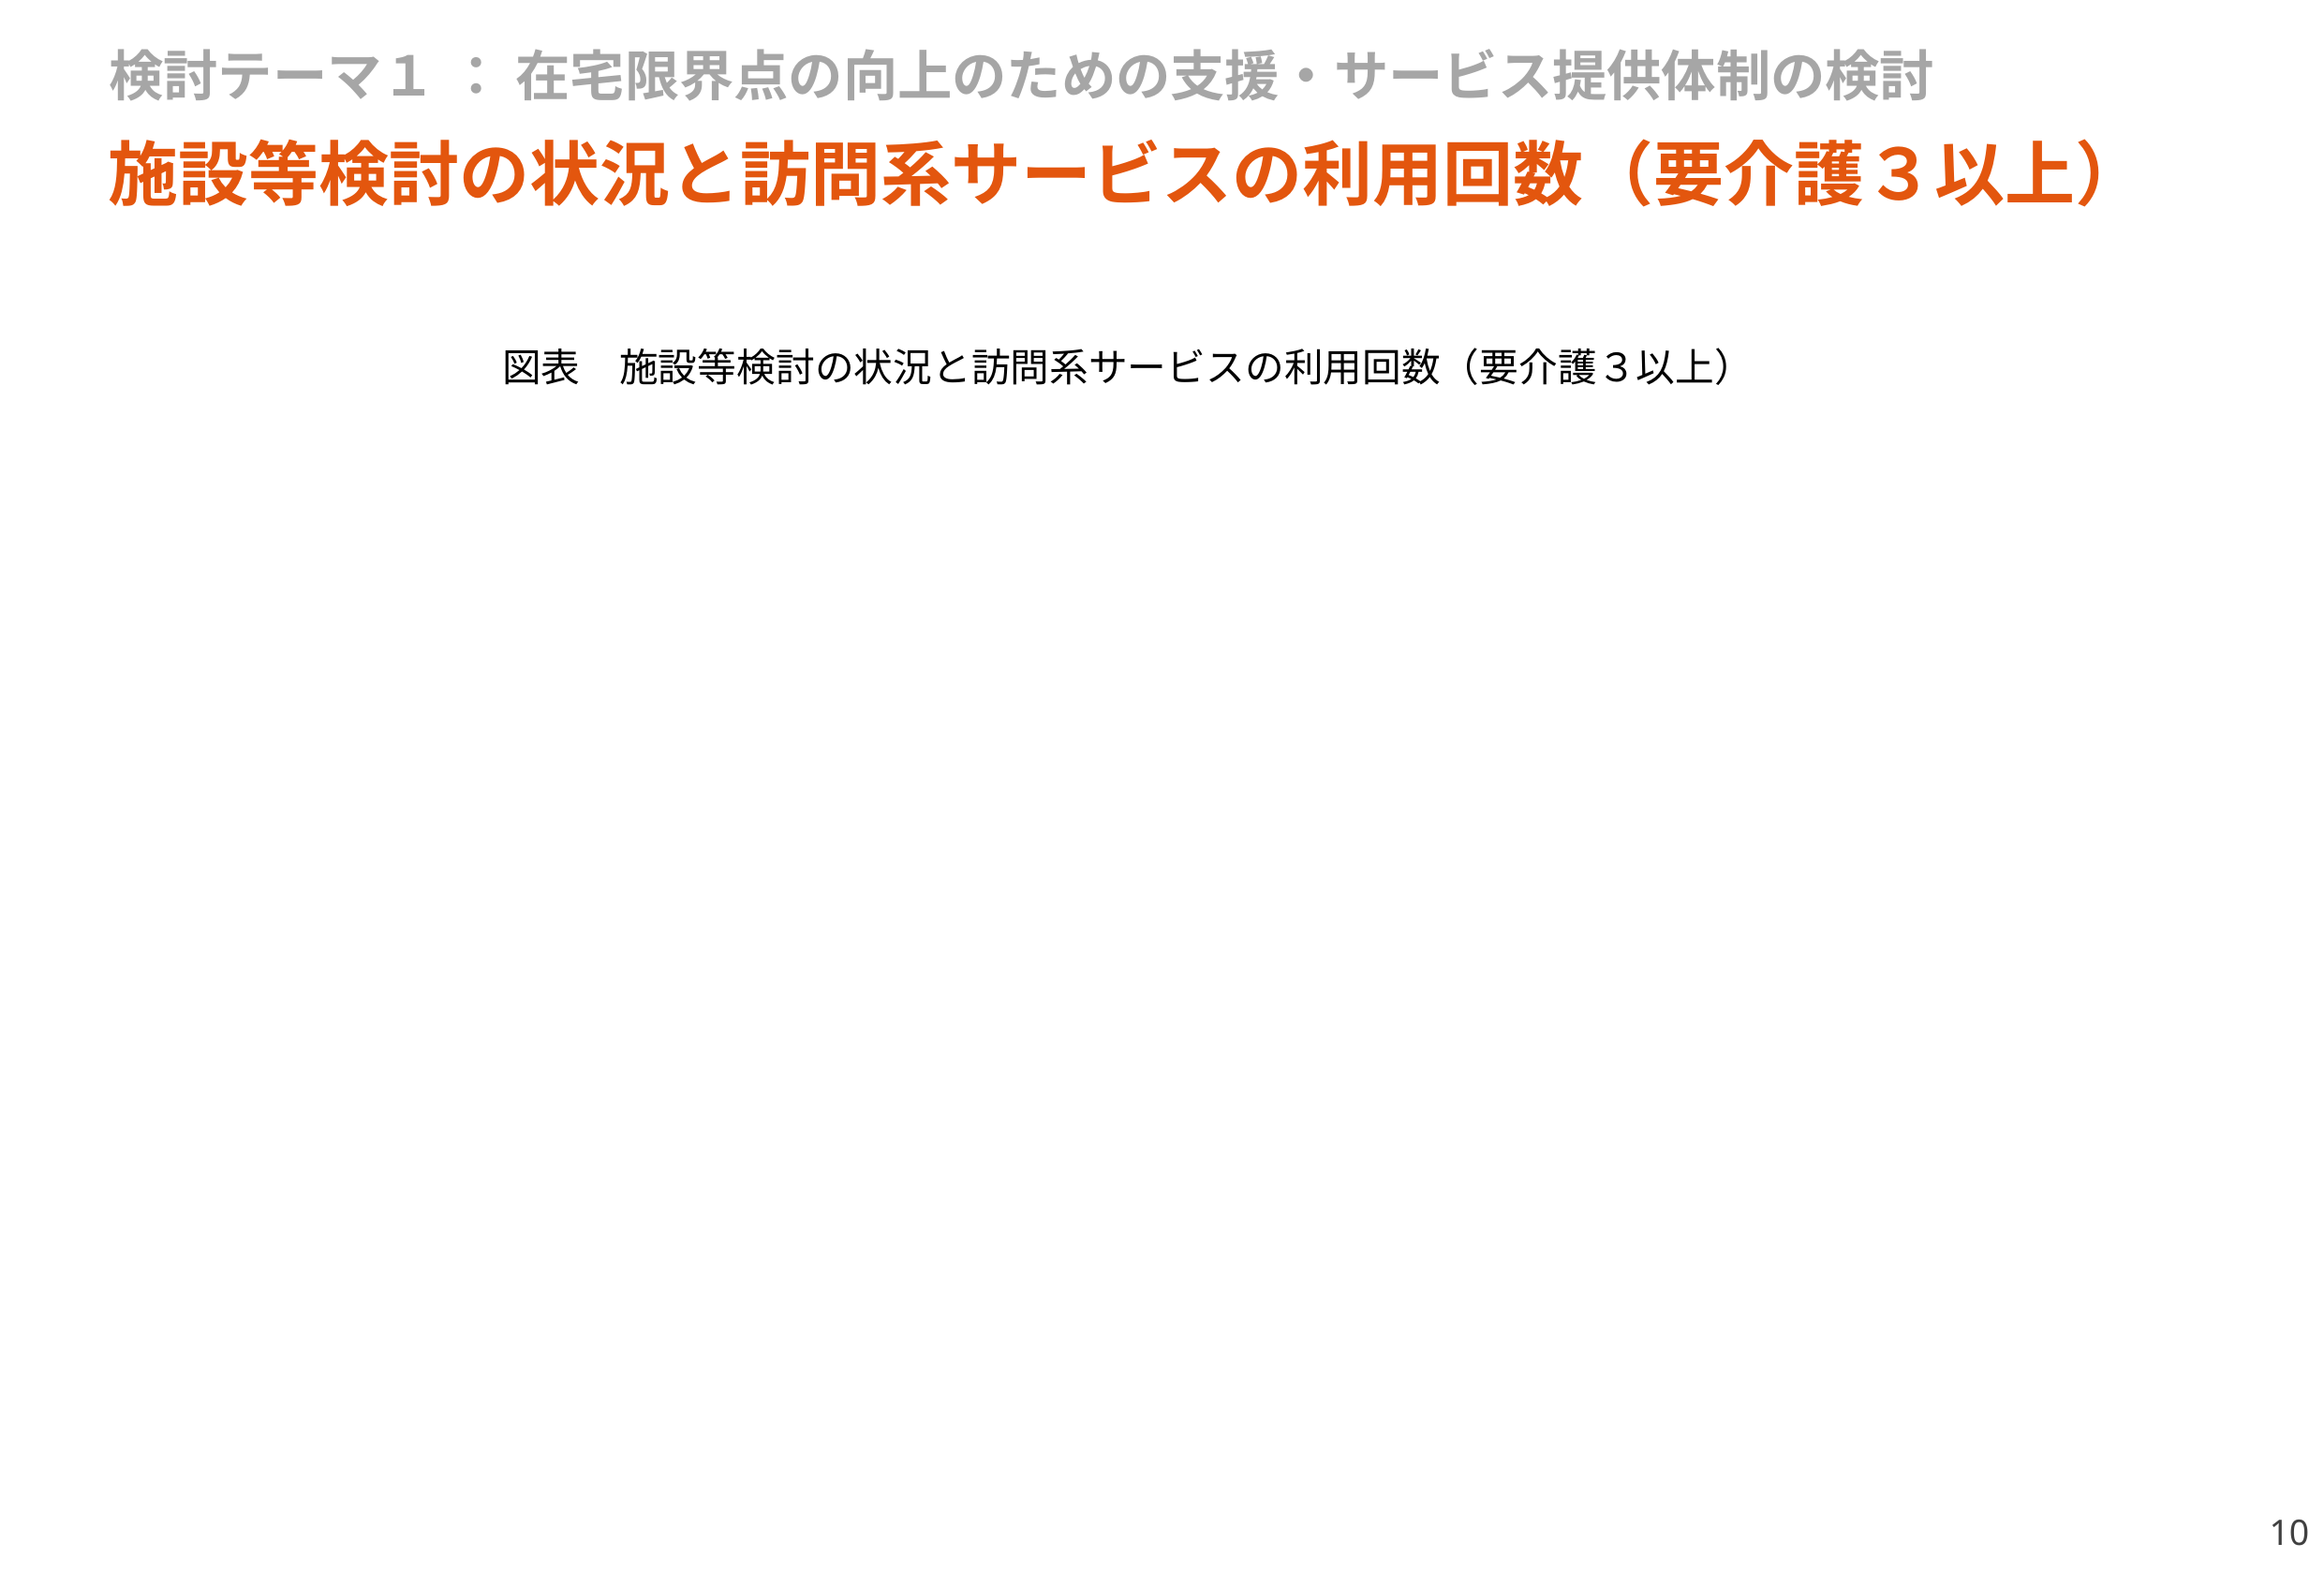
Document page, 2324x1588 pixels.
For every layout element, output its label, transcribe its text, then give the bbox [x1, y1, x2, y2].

text_box 図表 施設等検討の状況と訪問系サービスの利用回数（要介護３以上） [488, 335, 1768, 397]
text_box 施設等検討の状況と訪問系サービスの利用回数（要介護３以上） [94, 122, 2324, 215]
text_box 10 [1800, 1503, 2324, 1588]
text_box 検討テーマ１ ： 在宅限界点の向上のための支援・サービス提供体制の検討 [95, 34, 2245, 114]
